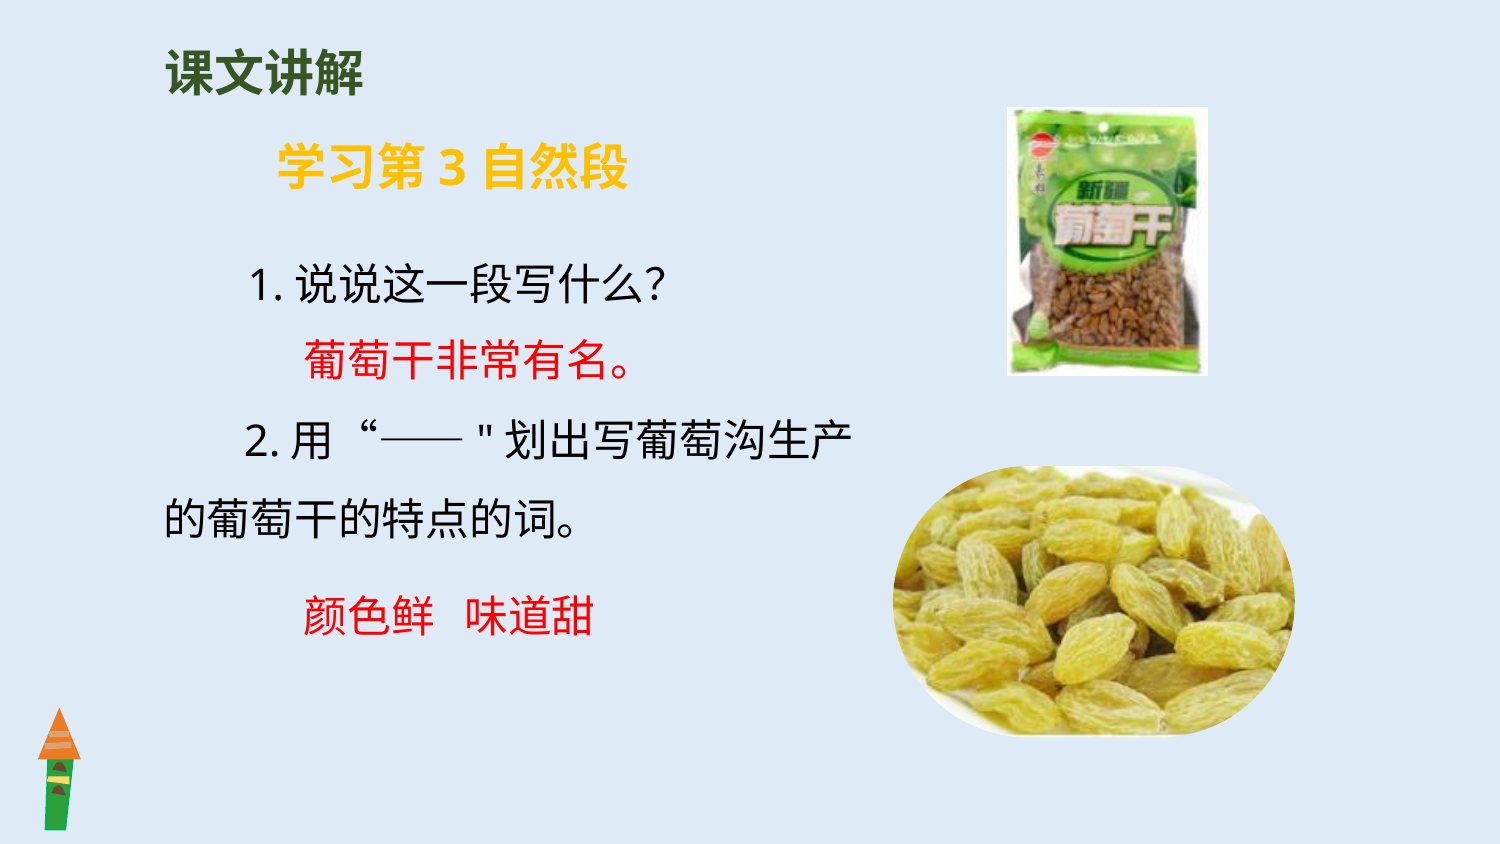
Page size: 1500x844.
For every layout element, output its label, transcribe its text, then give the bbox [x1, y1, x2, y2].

picture [892, 466, 1295, 738]
text_box 颜色鲜 味道甜 [292, 553, 632, 651]
text_box 1.说说这一段写什么？ [167, 224, 1007, 315]
text_box 学习第3自然段 [265, 130, 641, 202]
picture [1007, 107, 1208, 376]
text_box 葡萄干非常有名。 [292, 296, 710, 380]
text_box 课文讲解 [152, 35, 376, 107]
text_box 2.用“——"划出写葡萄沟生产的葡萄干的特点的词。 [151, 380, 895, 550]
